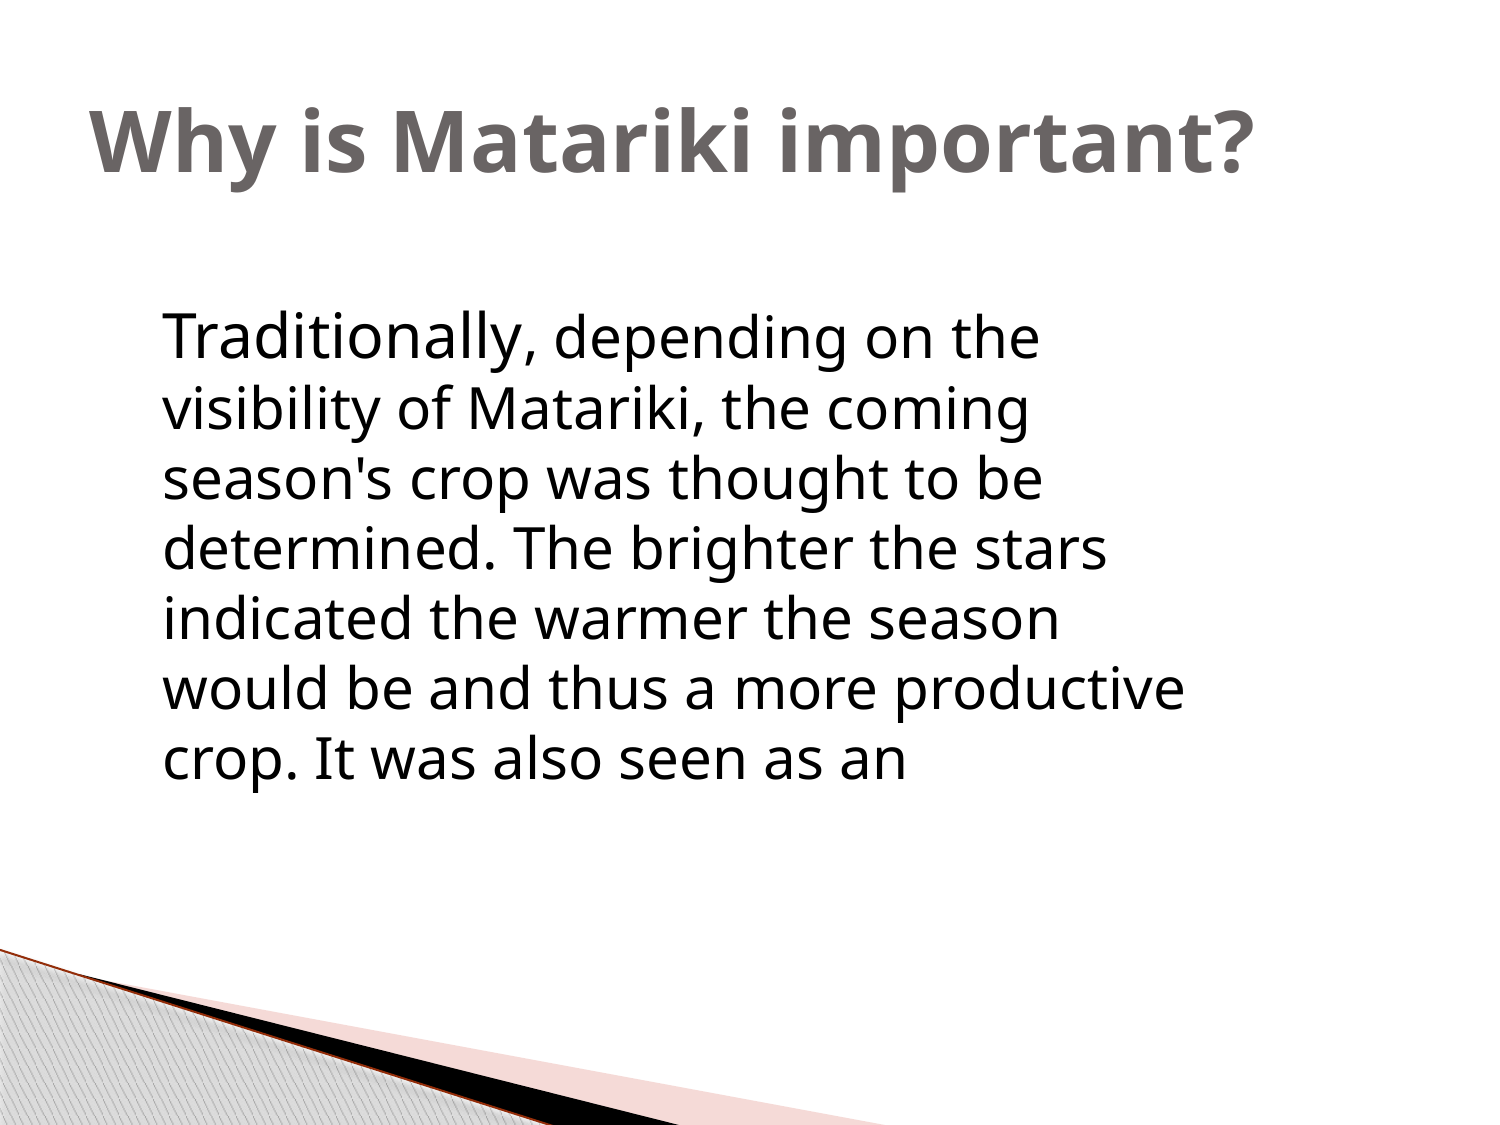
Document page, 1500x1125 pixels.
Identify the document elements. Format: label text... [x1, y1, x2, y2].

title Why is Matariki important? [75, 45, 1425, 233]
text_box Traditionally, depending on the visibility of Matariki, the coming season's crop was thought to be determined. The brighter the stars indicated the warmer the season would be and thus a more productive crop. It was also seen as an [147, 243, 1207, 799]
